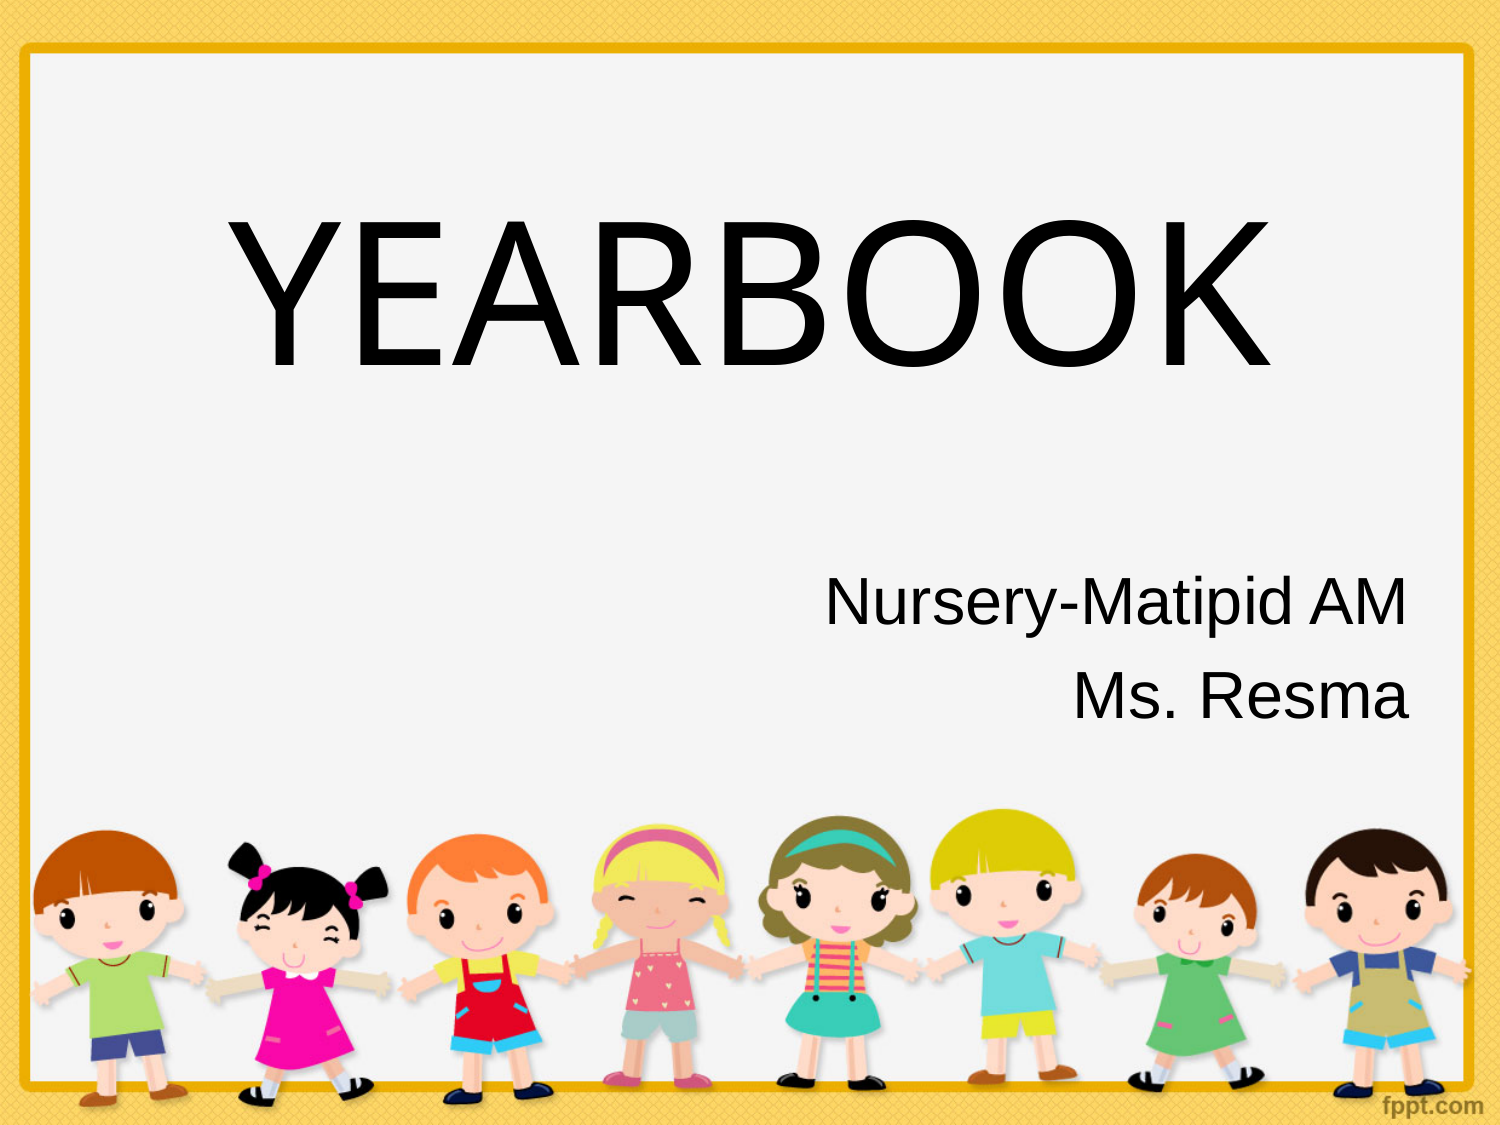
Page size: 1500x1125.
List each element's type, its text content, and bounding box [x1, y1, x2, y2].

title YEARBOOK [74, 136, 1426, 433]
list Nursery-Matipid AM Ms. Resma [74, 550, 1426, 1006]
picture [0, 0, 1500, 1125]
